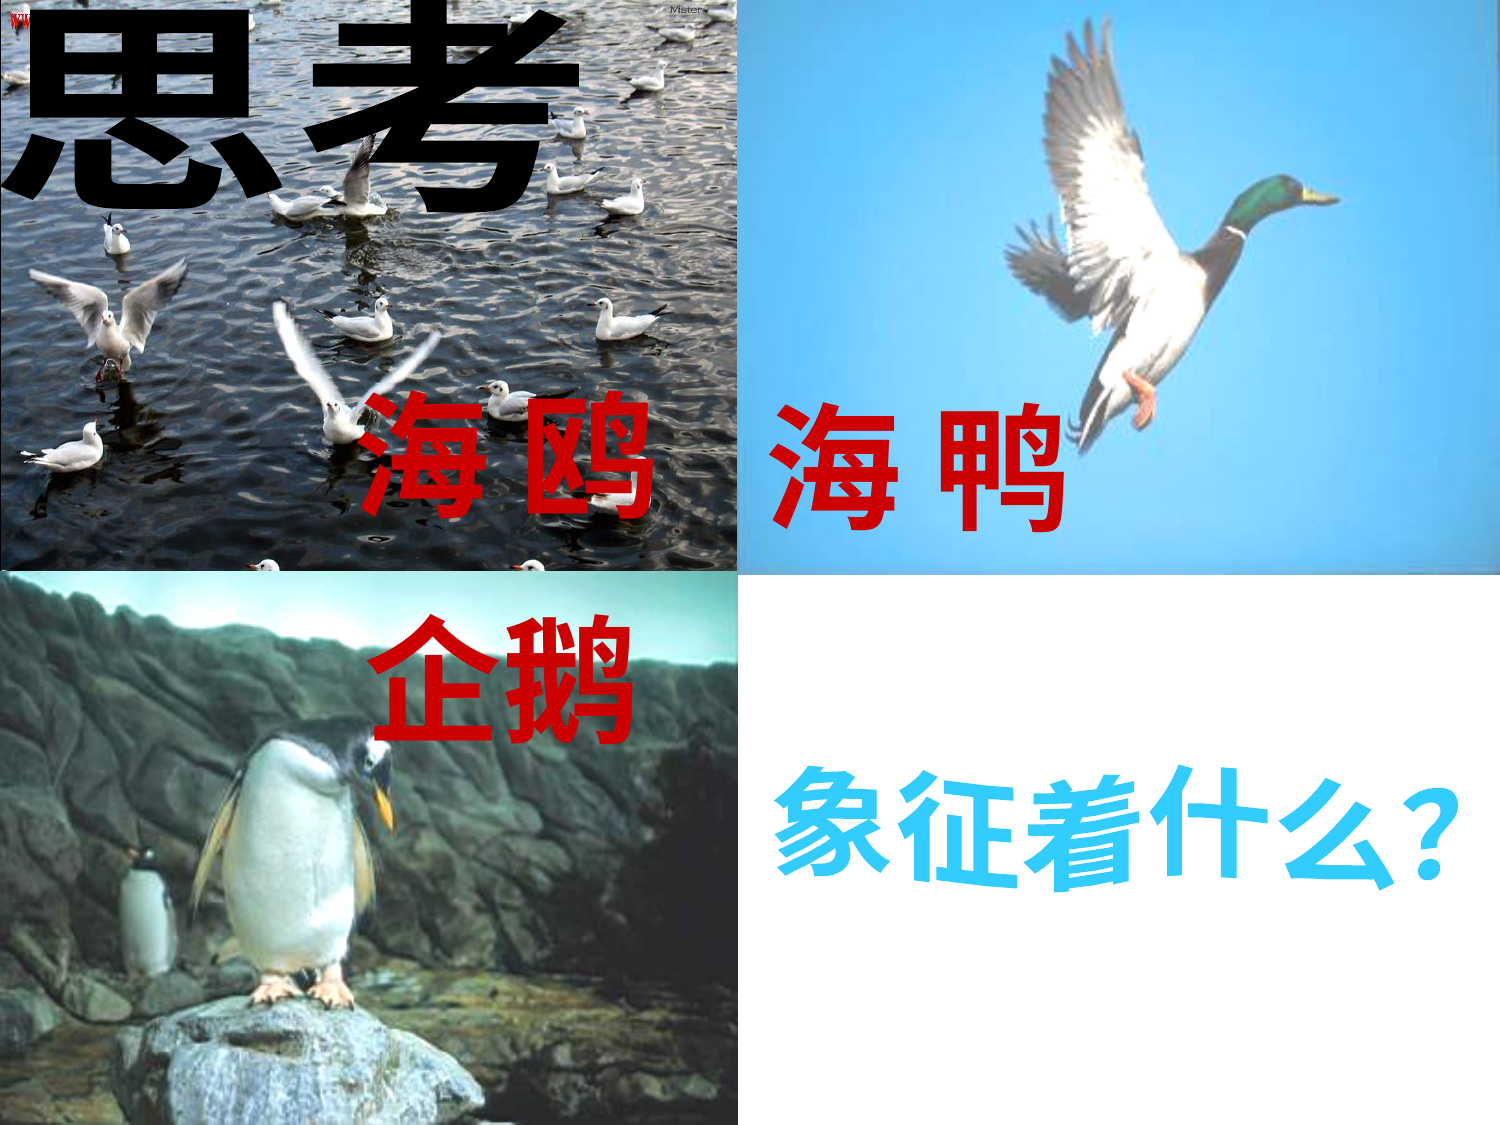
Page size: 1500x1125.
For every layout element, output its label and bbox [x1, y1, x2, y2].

text_box [337, 362, 1459, 893]
picture [0, 0, 1500, 1125]
